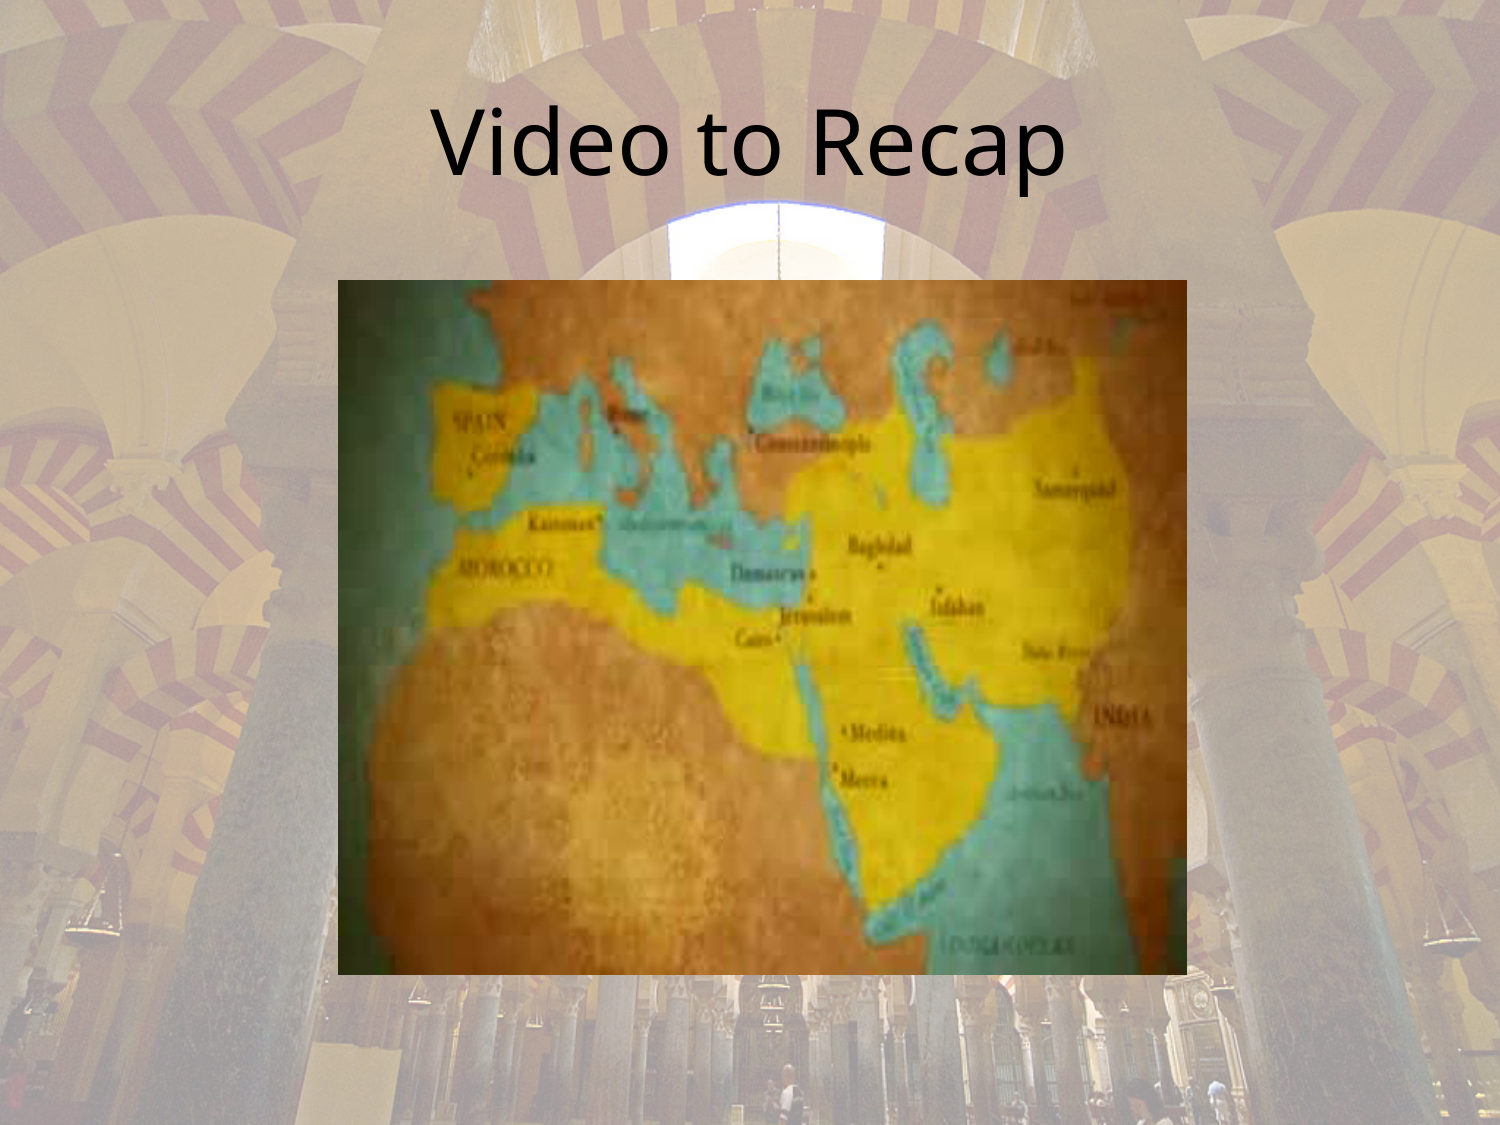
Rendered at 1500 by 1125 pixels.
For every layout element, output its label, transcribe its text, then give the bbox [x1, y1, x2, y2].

title Video to Recap [75, 45, 1425, 233]
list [337, 279, 1188, 976]
